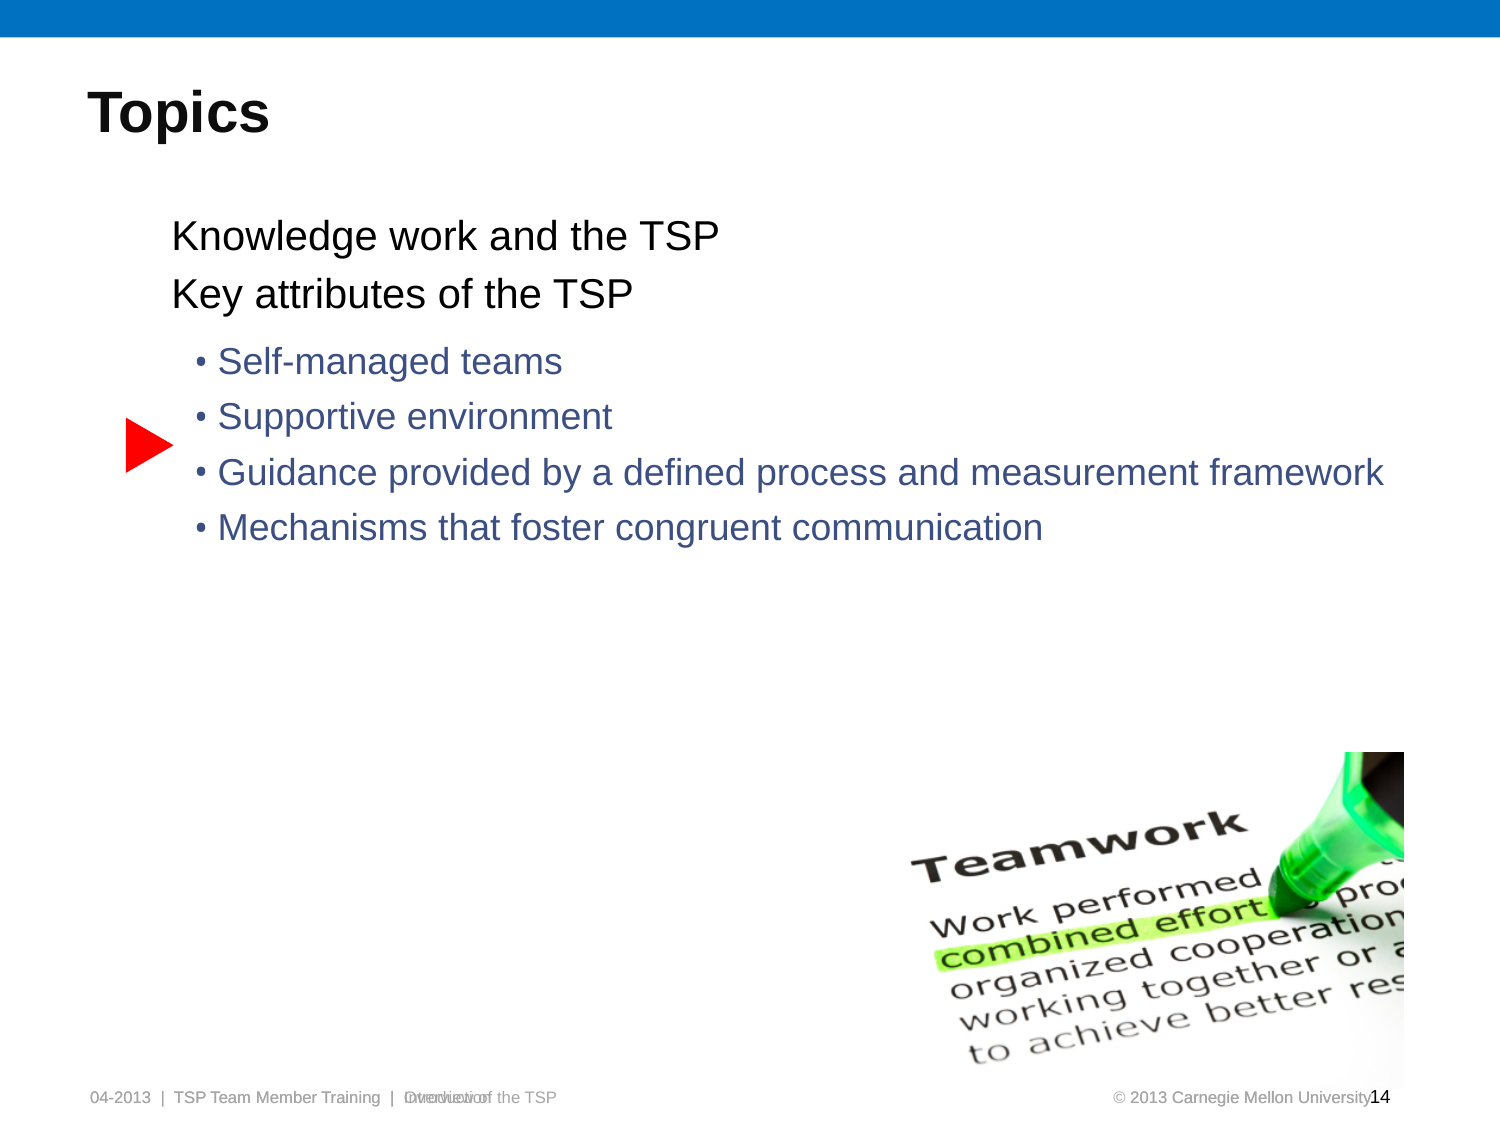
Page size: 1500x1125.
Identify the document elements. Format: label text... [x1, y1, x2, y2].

list Knowledge work and the TSP Key attributes of the TSP Self-managed teams Supportive environment Guidance provided by a defined process and measurement framework Mechanisms that foster congruent communication [170, 212, 1440, 1026]
title Topics [87, 87, 1439, 226]
picture [897, 752, 1404, 1089]
text_box [125, 417, 174, 473]
